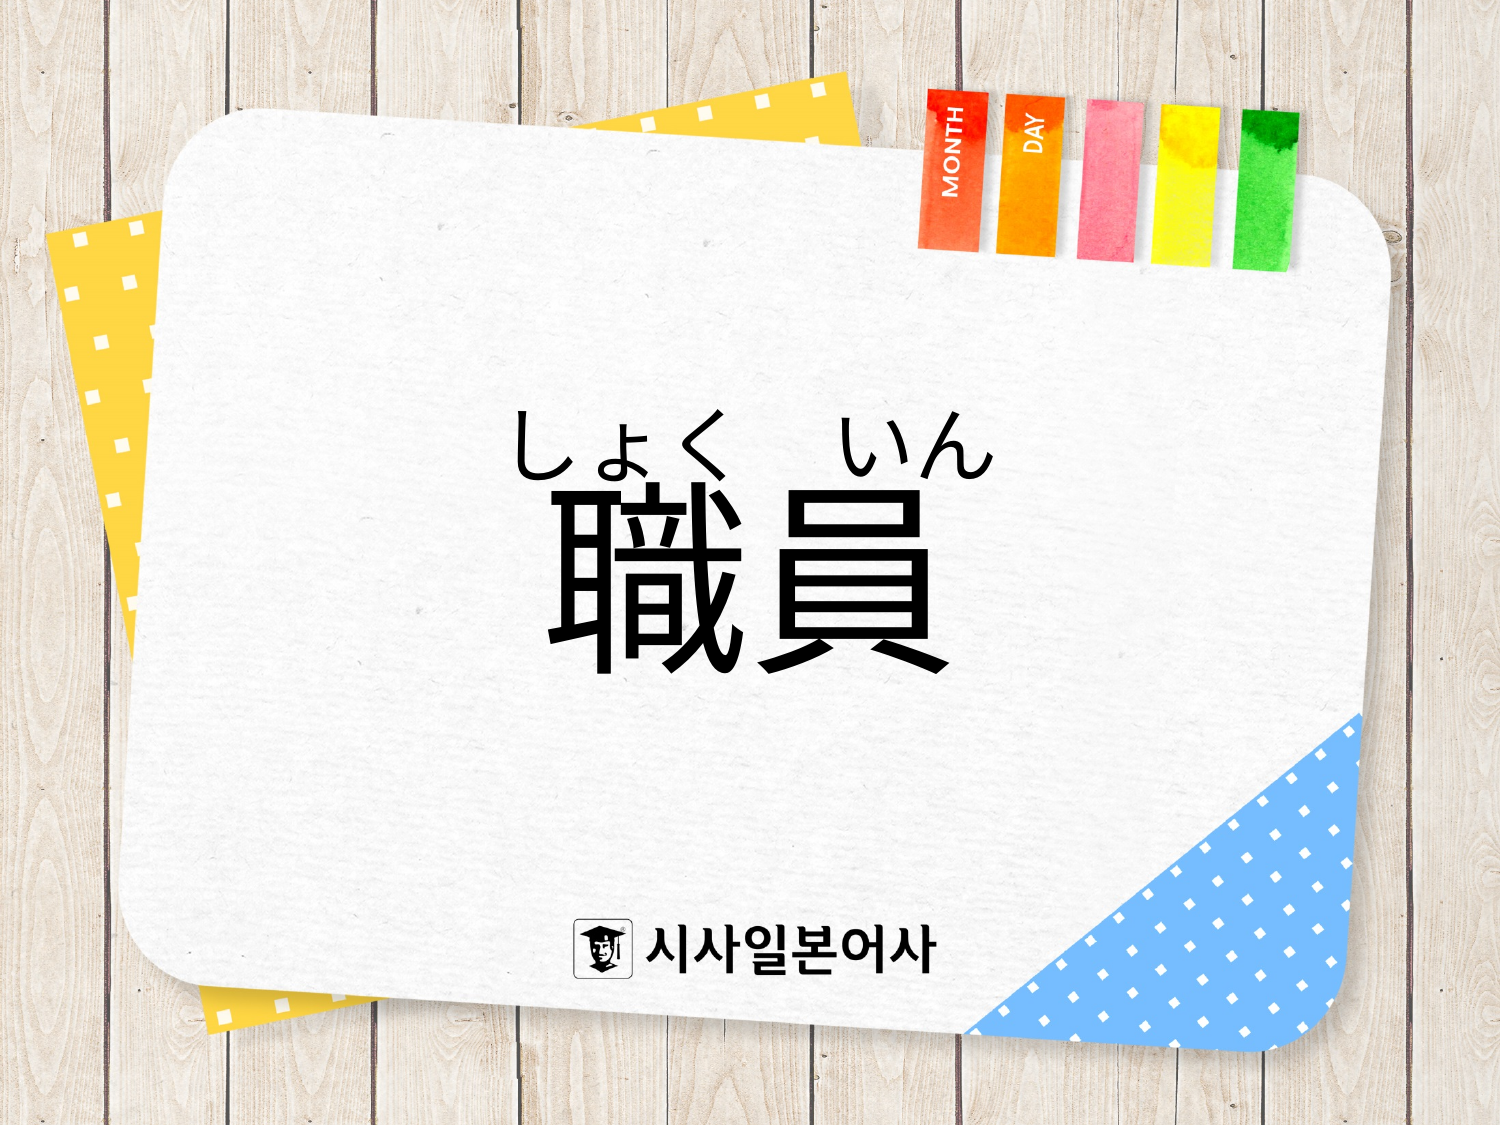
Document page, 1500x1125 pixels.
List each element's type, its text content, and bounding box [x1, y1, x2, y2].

text_box しょく いん [484, 385, 1013, 501]
title 職員 [75, 338, 1425, 811]
picture [0, 0, 1500, 1125]
